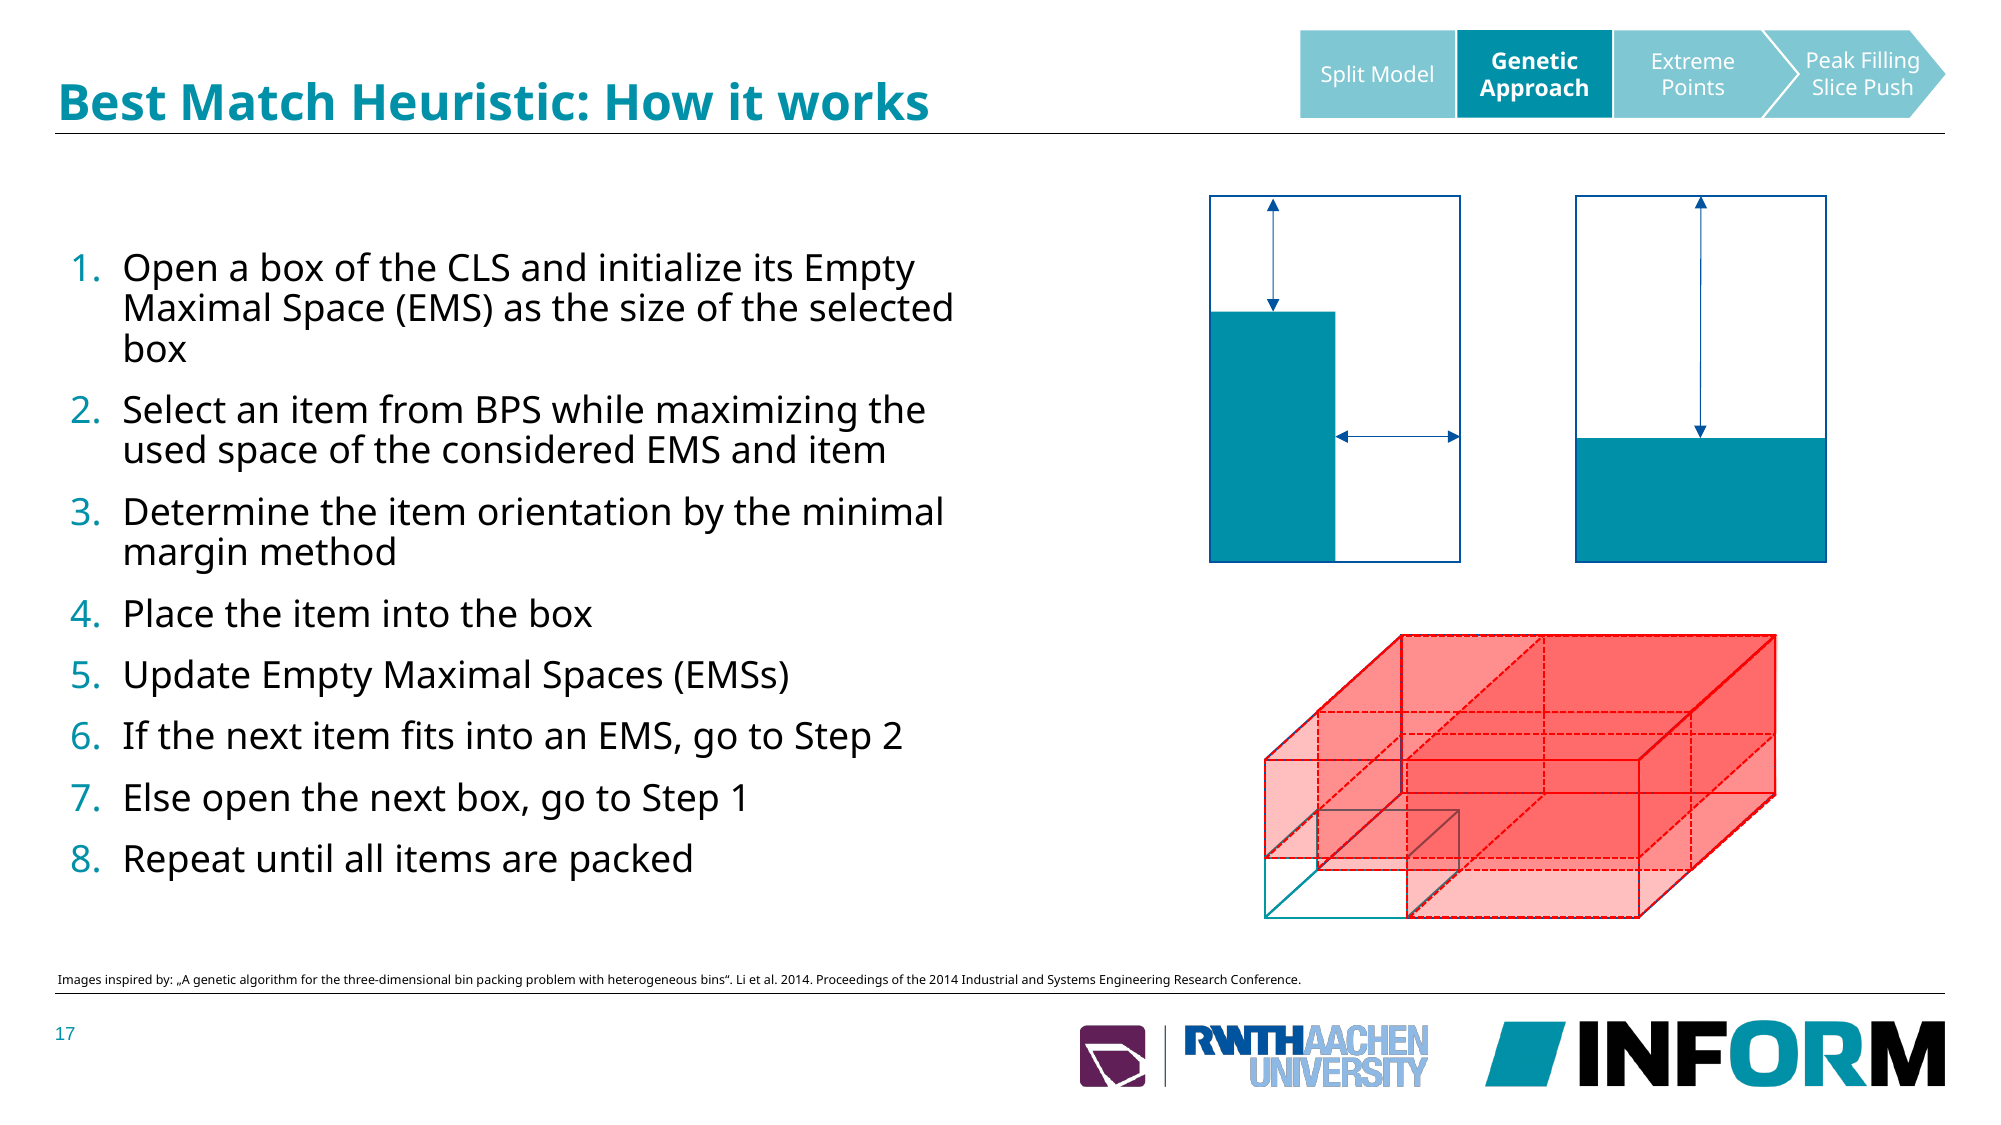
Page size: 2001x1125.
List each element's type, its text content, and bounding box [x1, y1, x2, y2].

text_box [1575, 195, 1827, 563]
picture [1080, 1025, 1428, 1087]
text_box Images inspired by: „A genetic algorithm for the three-dimensional bin packing problem with heterogeneous bins“. Li et al. 2014. Proceedings of the 2014 Industrial and Systems Engineering Research Conference. [43, 964, 1464, 995]
list Open a box of the CLS and initialize its Empty Maximal Space (EMS) as the size of the selected box Select an item from BPS while maximizing the used space of the considered EMS and item Determine the item orientation by the minimal margin method Place the item into the box Update Empty Maximal Spaces (EMSs) If the next item fits into an EMS, go to Step 2 Else open the next box, go to Step 1 Repeat until all items are packed [55, 161, 1000, 964]
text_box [1264, 634, 1407, 859]
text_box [1264, 859, 1407, 918]
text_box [1210, 195, 1461, 563]
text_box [1316, 635, 1778, 871]
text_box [1407, 871, 1777, 918]
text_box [1300, 29, 1948, 119]
picture [1485, 1020, 1945, 1087]
title Best Match Heuristic: How it works [42, 70, 1948, 143]
